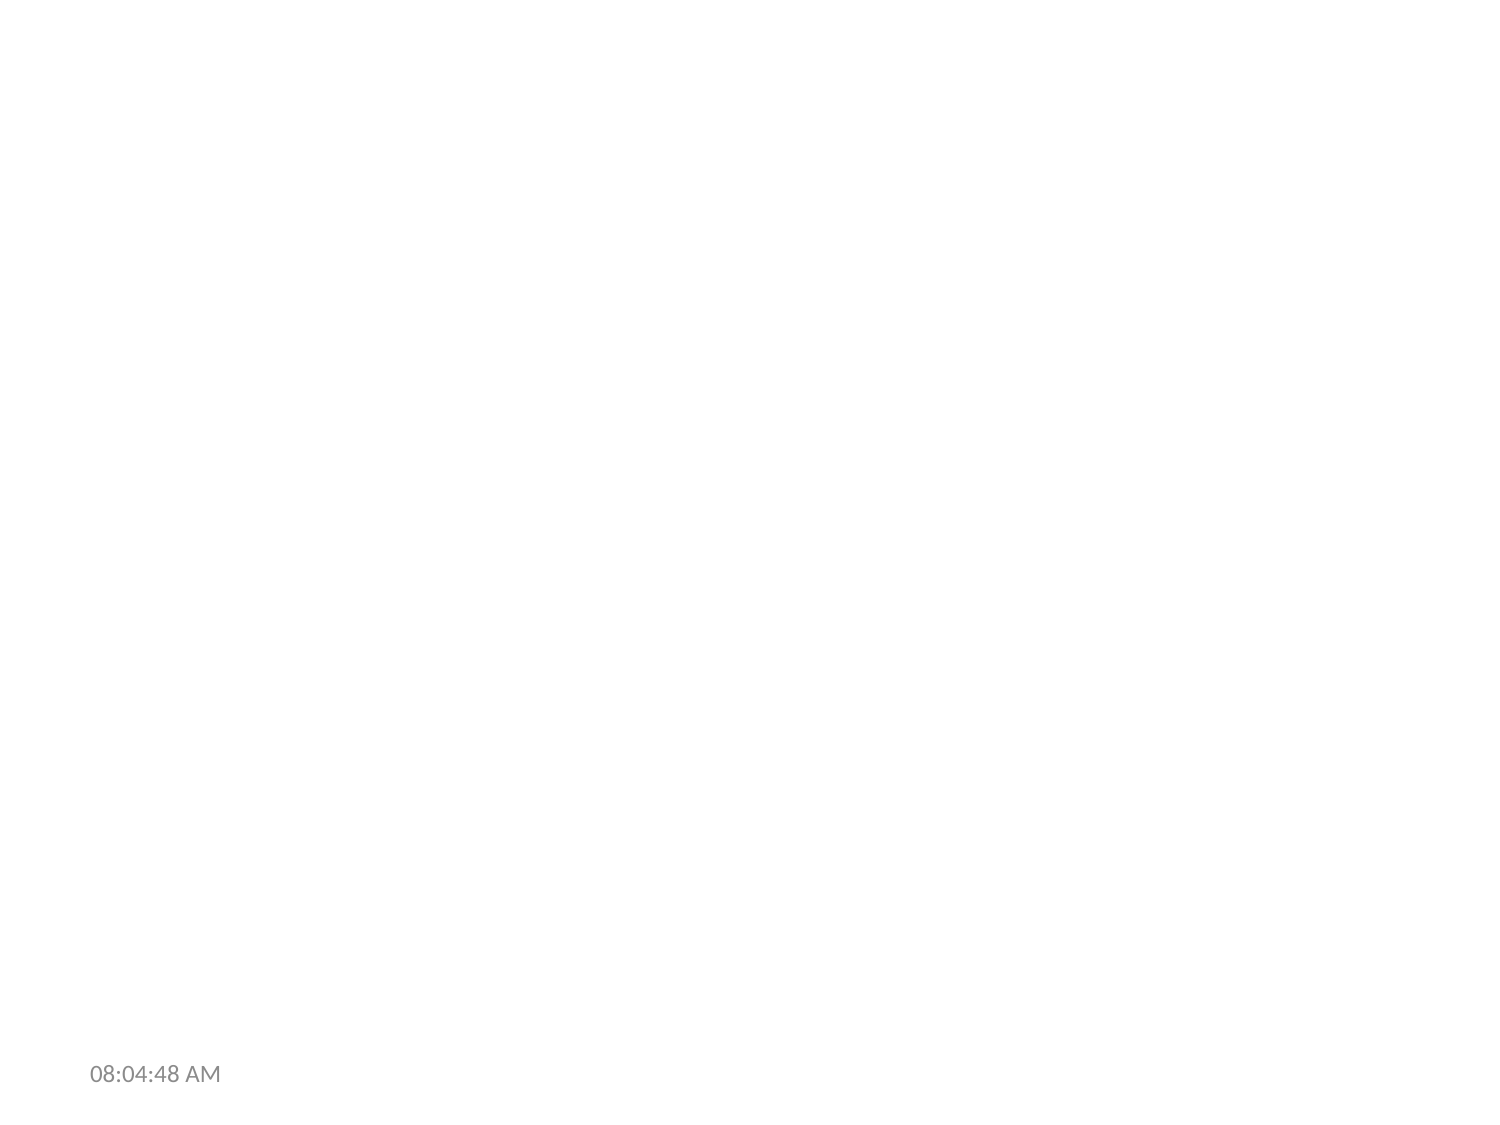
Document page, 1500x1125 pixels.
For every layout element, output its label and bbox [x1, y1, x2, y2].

slide_number [75, 1042, 425, 1103]
